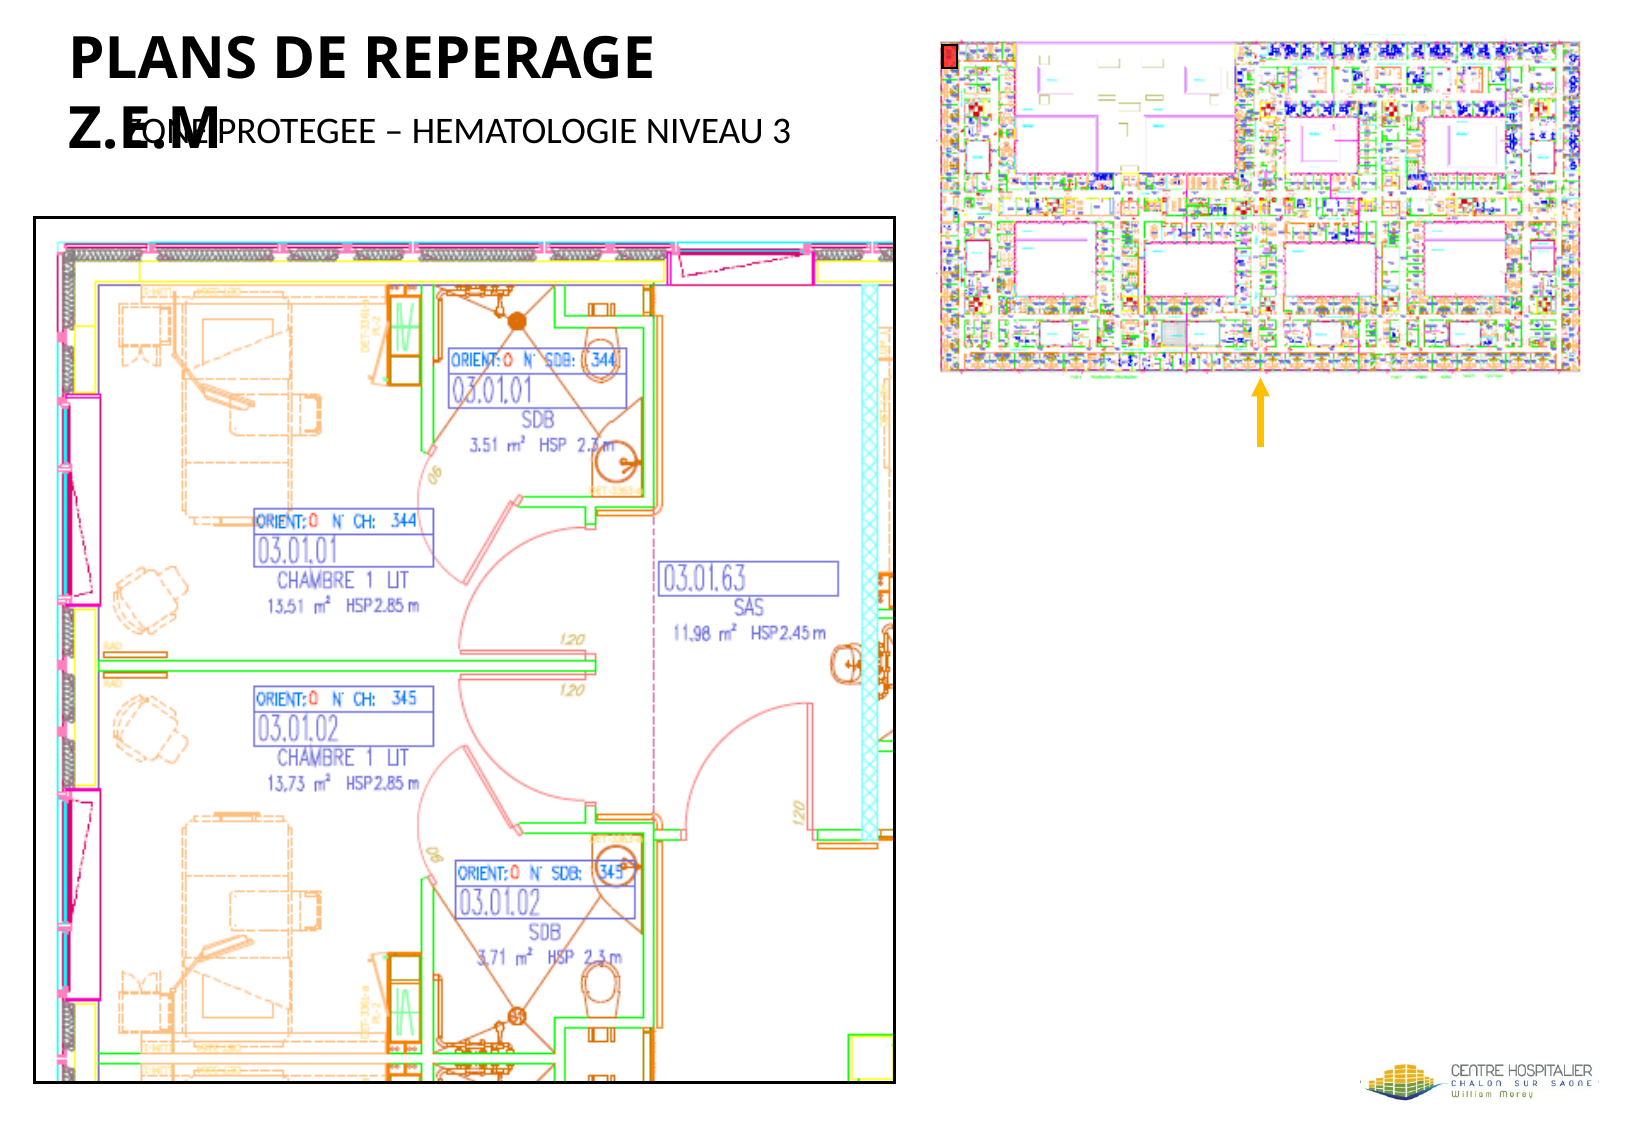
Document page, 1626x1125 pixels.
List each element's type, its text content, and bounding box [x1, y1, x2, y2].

picture [35, 218, 894, 1082]
picture [936, 34, 1585, 382]
picture [1360, 1051, 1599, 1111]
text_box PLANS DE REPERAGE Z.E.M [53, 13, 783, 168]
text_box ZONE PROTEGEE – HEMATOLOGIE NIVEAU 3 [109, 99, 820, 159]
